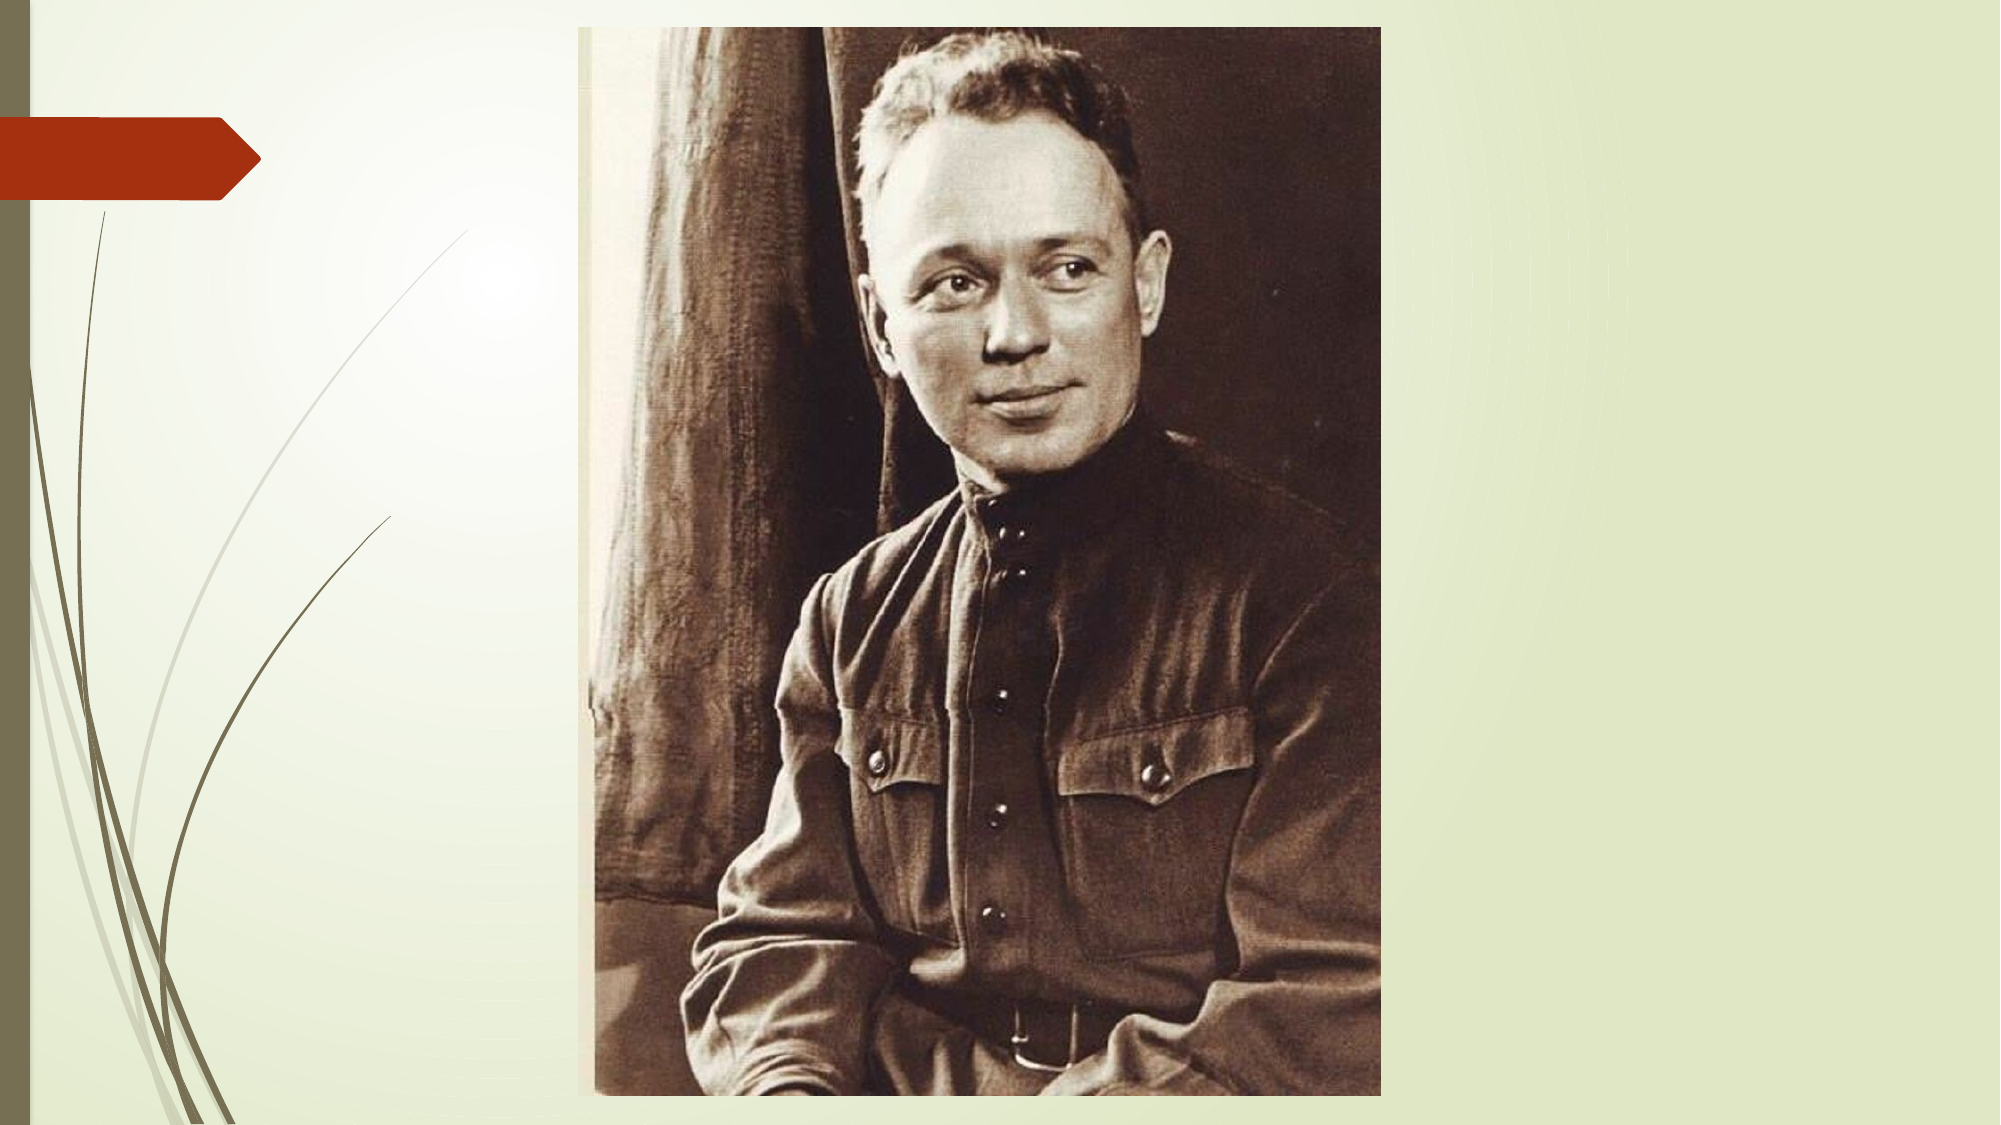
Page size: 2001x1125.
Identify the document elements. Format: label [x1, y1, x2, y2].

picture [578, 26, 1381, 1096]
